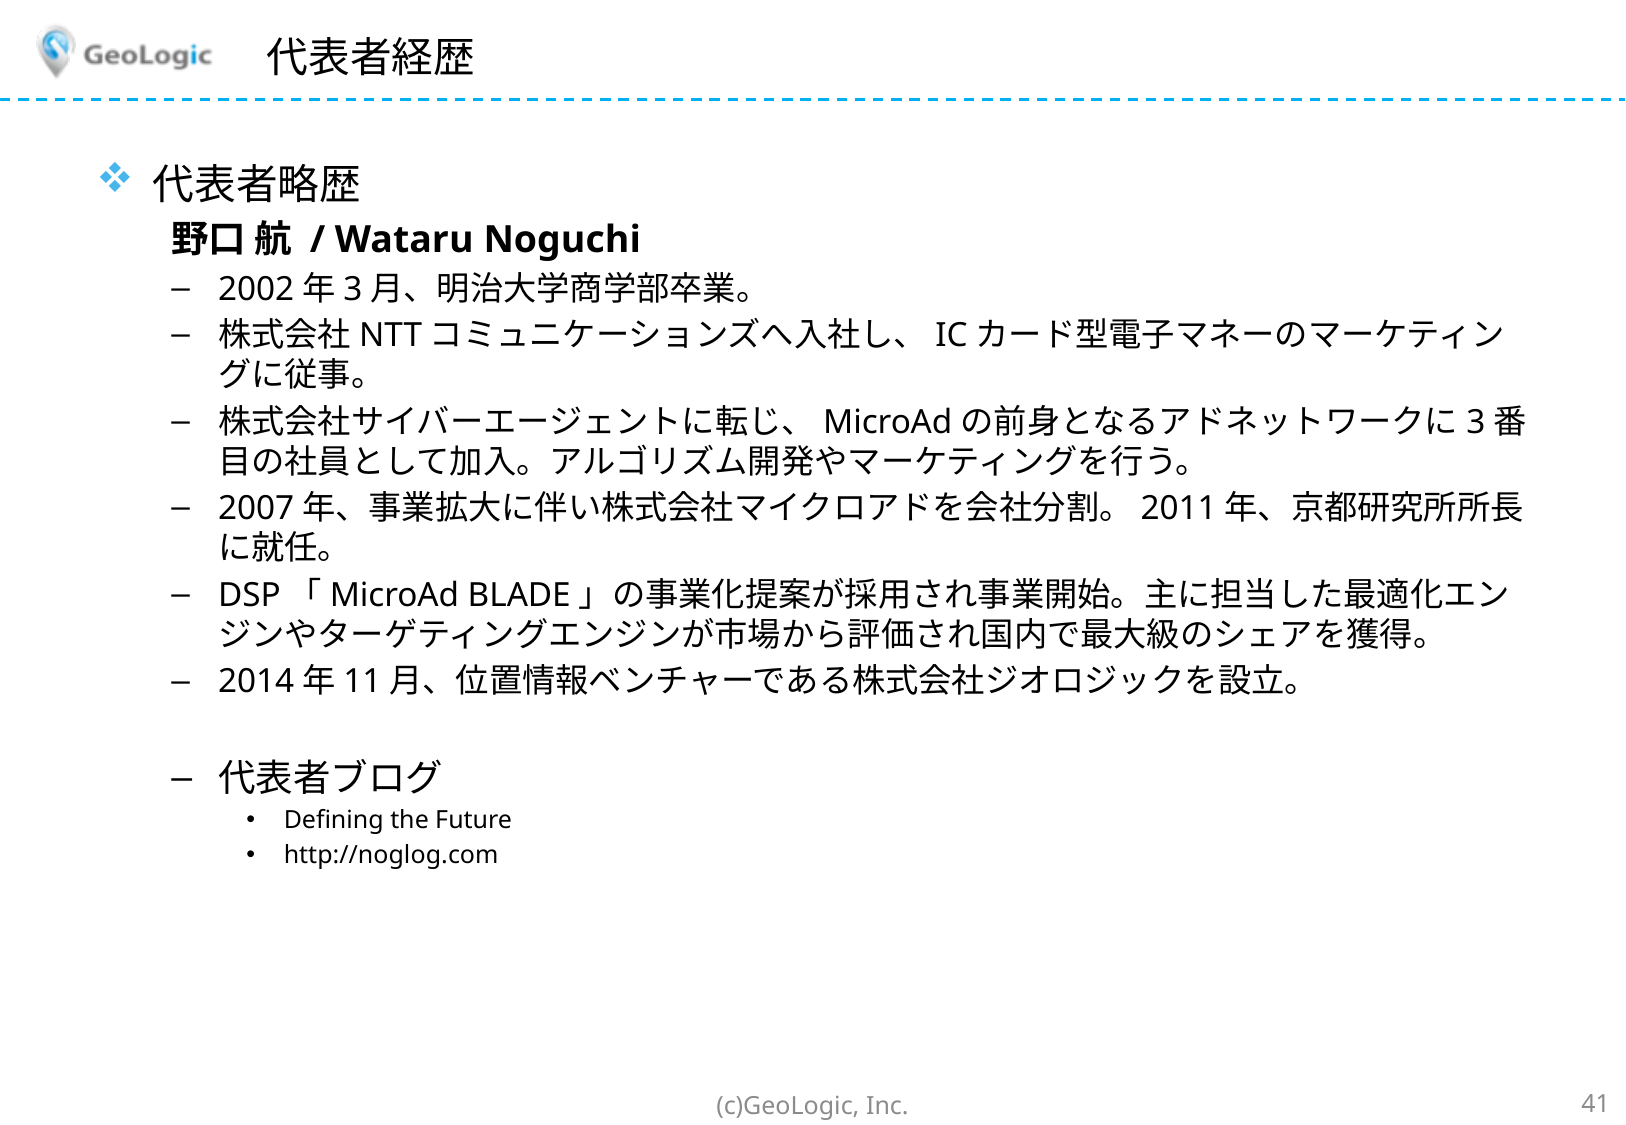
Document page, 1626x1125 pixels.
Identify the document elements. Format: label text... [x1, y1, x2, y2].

picture [35, 22, 213, 81]
footer (c)GeoLogic, Inc. [555, 1084, 1070, 1125]
slide_number 41 [1245, 1084, 1625, 1125]
list 代表者略歴 野口 航 / Wataru Noguchi 2002年3月、明治大学商学部卒業。 株式会社NTTコミュニケーションズへ入社し、ICカード型電子マネーのマーケティングに従事。 株式会社サイバーエージェントに転じ、MicroAdの前身となるアドネットワークに3番目の社員として加入。アルゴリズム開発やマーケティングを行う。 2007年、事業拡大に伴い株式会社マイクロアドを会社分割。2011年、京都研究所所長に就任。 DSP「MicroAd BLADE」の事業化提案が採用され事業開始。主に担当した最適化エンジンやターゲティングエンジンが市場から評価され国内で最大級のシェアを獲得。 2014年11月、位置情報ベンチャーである株式会社ジオロジックを設立。 代表者ブログ Defining the Future http://noglog.com [81, 150, 1544, 1085]
title 代表者経歴 [251, 15, 1610, 97]
